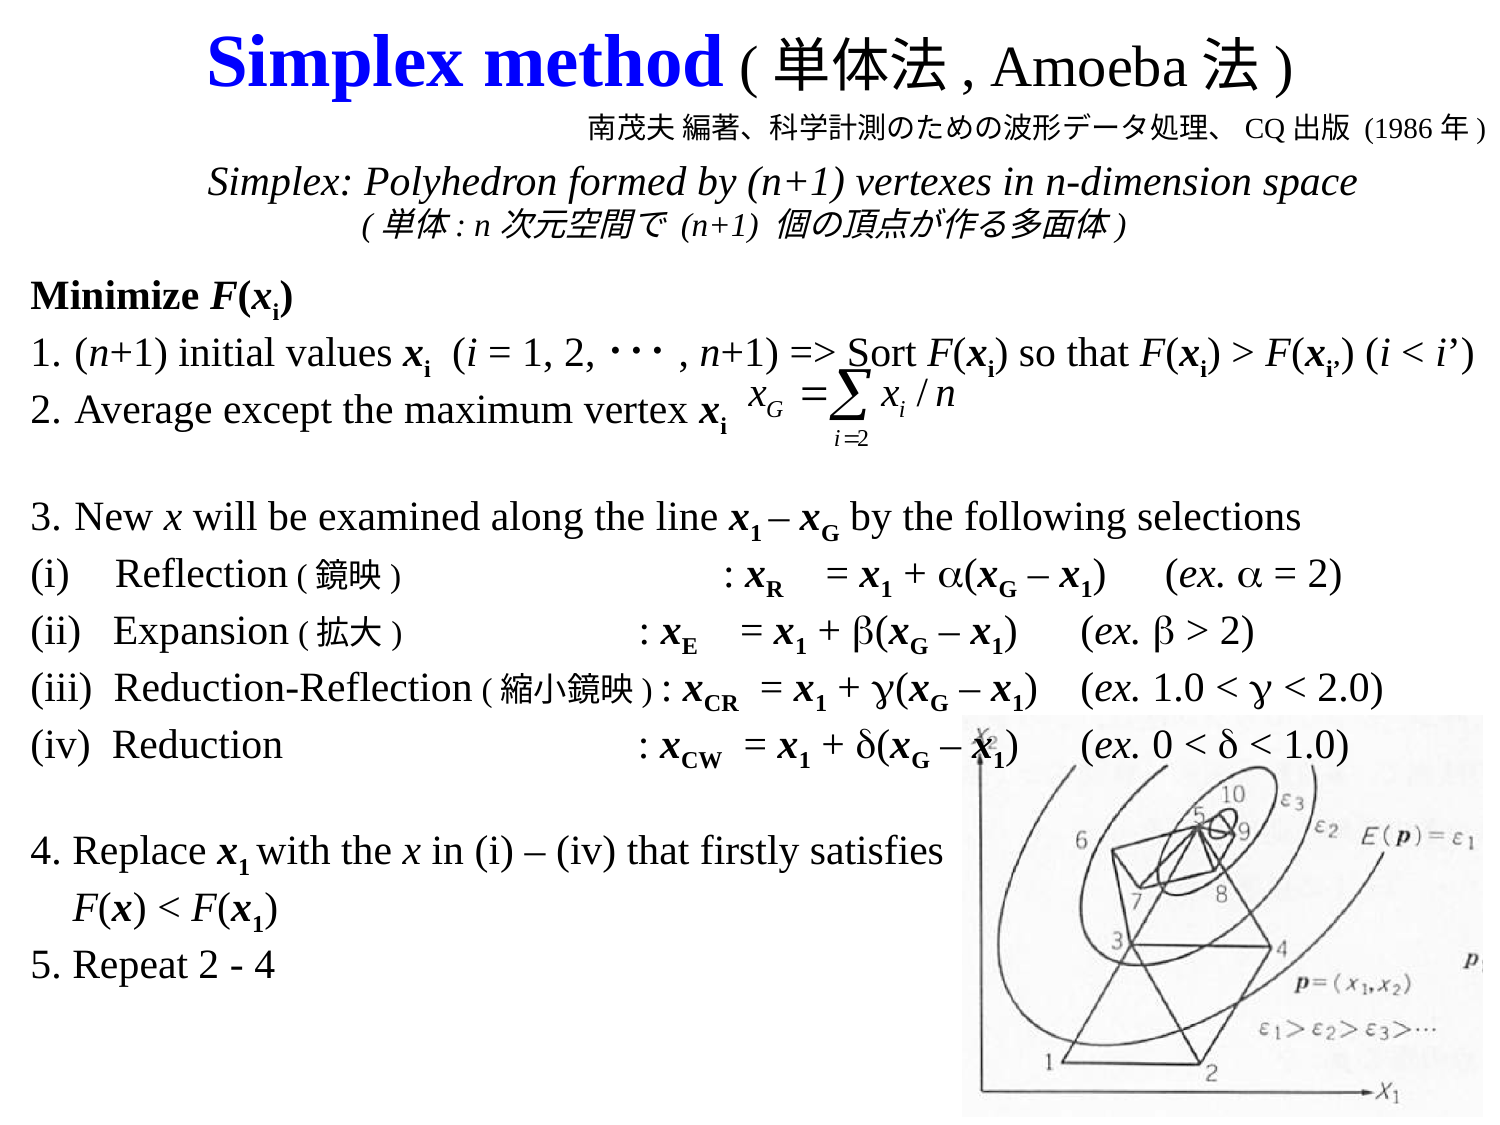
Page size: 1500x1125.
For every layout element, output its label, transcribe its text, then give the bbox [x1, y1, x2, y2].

picture [961, 715, 1483, 1118]
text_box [739, 361, 963, 456]
text_box Simplex: Polyhedron formed by (n+1) vertexes in n-dimension space (単体: n次元空間で (n+1) 個の頂点が作る多面体) Minimize F(xi) (n+1) initial values xi (i = 1, 2,･･･, n+1) => Sort F(xi) so that F(xi) > F(xi’) (i < i’) Average except the maximum vertex xi New x will be examined along the line x1 – xG by the following selections Reflection (鏡映) : xR = x1 + (xG – x1) (ex.  = 2) (ii) Expansion (拡大) : xE = x1 + (xG – x1) (ex.  > 2) (iii) Reduction-Reflection (縮小鏡映) : xCR = x1 + (xG – x1) (ex. 1.0 <  < 2.0) (iv) Reduction : xCW = x1 + (xG – x1) (ex. 0 <  < 1.0) 4. Replace x1 with the x in (i) – (iv) that firstly satisfies F(x) < F(x1) 5. Repeat 2 - 4 [15, 146, 1500, 995]
text_box Simplex method (単体法, Amoeba法) [0, 0, 1500, 114]
text_box 南茂夫 編著、科学計測のための波形データ処理、CQ出版 (1986年) [513, 101, 1500, 152]
